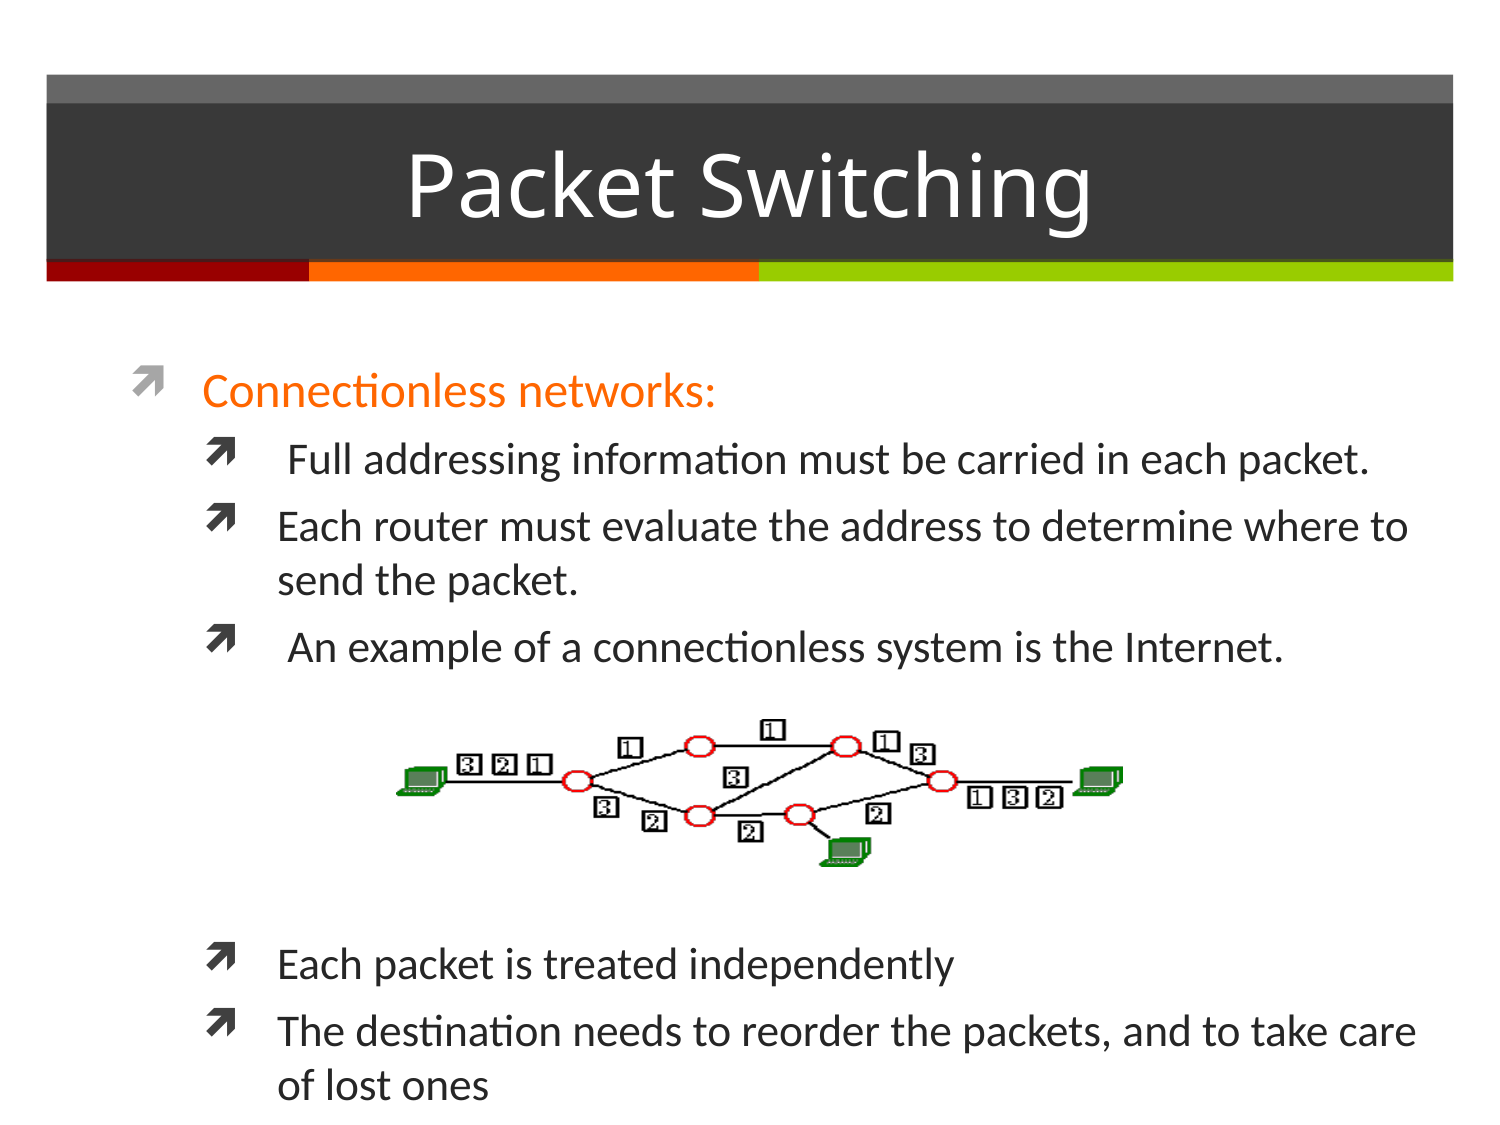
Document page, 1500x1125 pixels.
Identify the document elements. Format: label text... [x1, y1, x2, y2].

title Packet Switching [46, 103, 1454, 263]
picture [395, 719, 1123, 867]
list Connectionless networks: Full addressing information must be carried in each packet. Each router must evaluate the address to determine where to send the packet. An example of a connectionless system is the Internet. Each packet is treated independently The destination needs to reorder the packets, and to take care of lost ones [113, 350, 1454, 1125]
